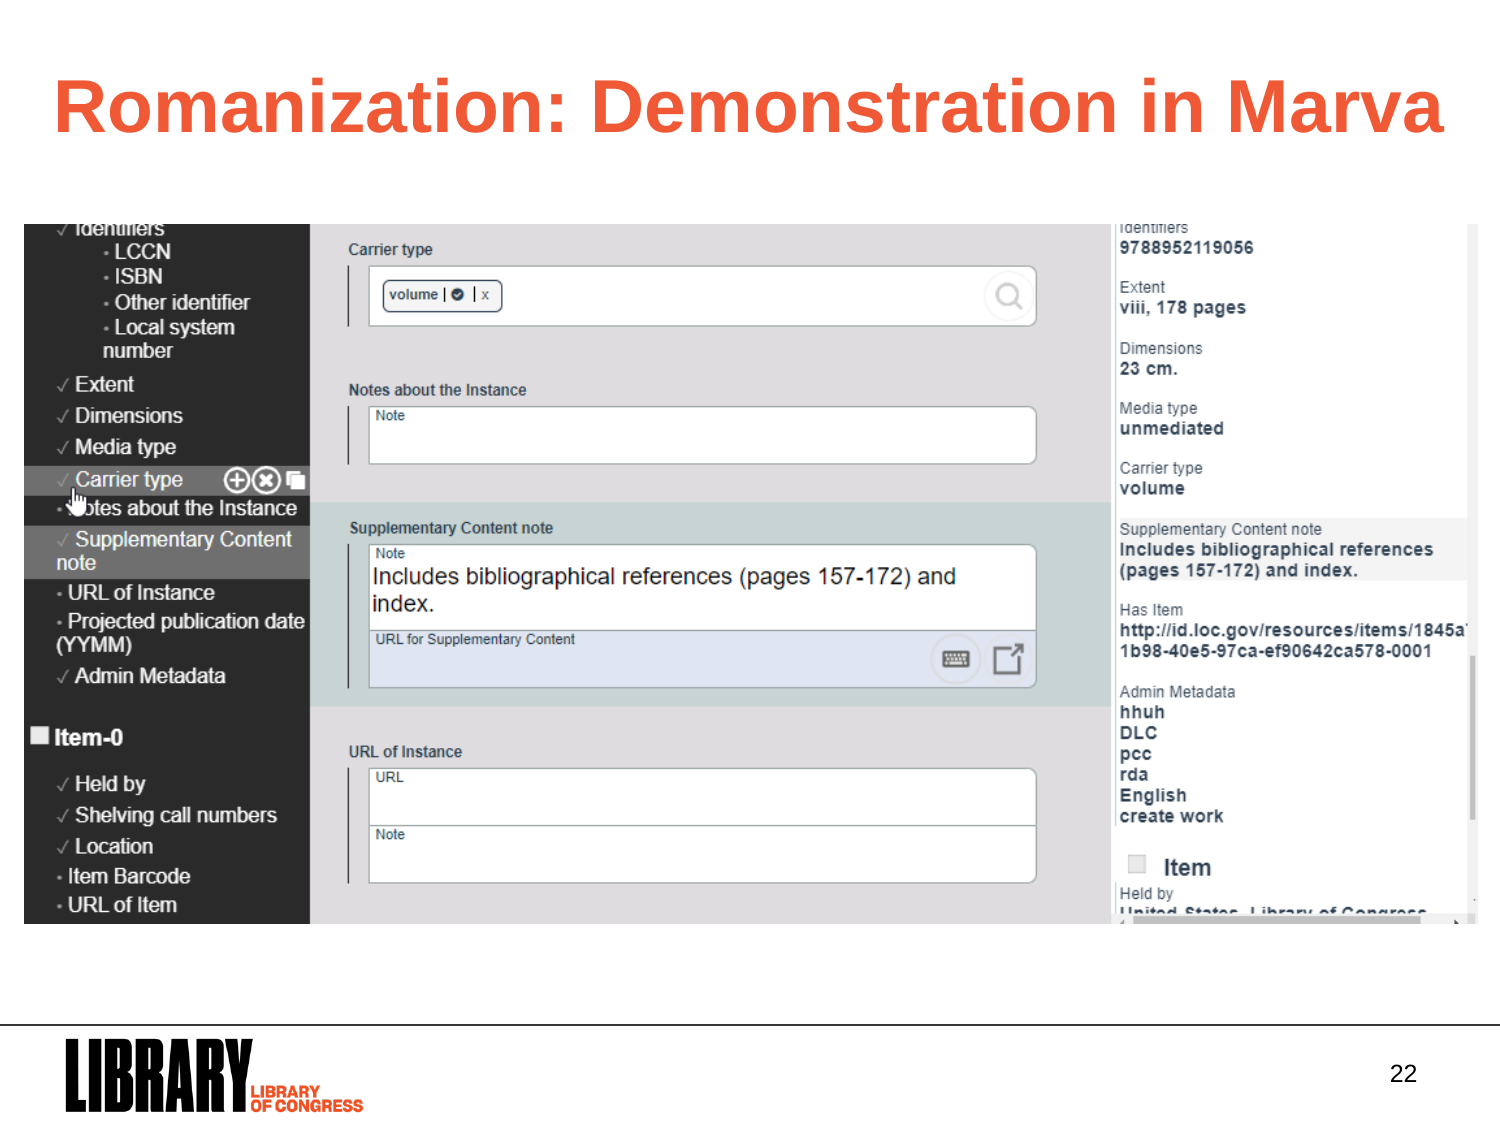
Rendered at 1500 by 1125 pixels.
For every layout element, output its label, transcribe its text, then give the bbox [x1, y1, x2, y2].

text_box Romanization: Demonstration in Marva [38, 49, 1500, 155]
picture [24, 224, 1478, 924]
picture [62, 1035, 366, 1115]
